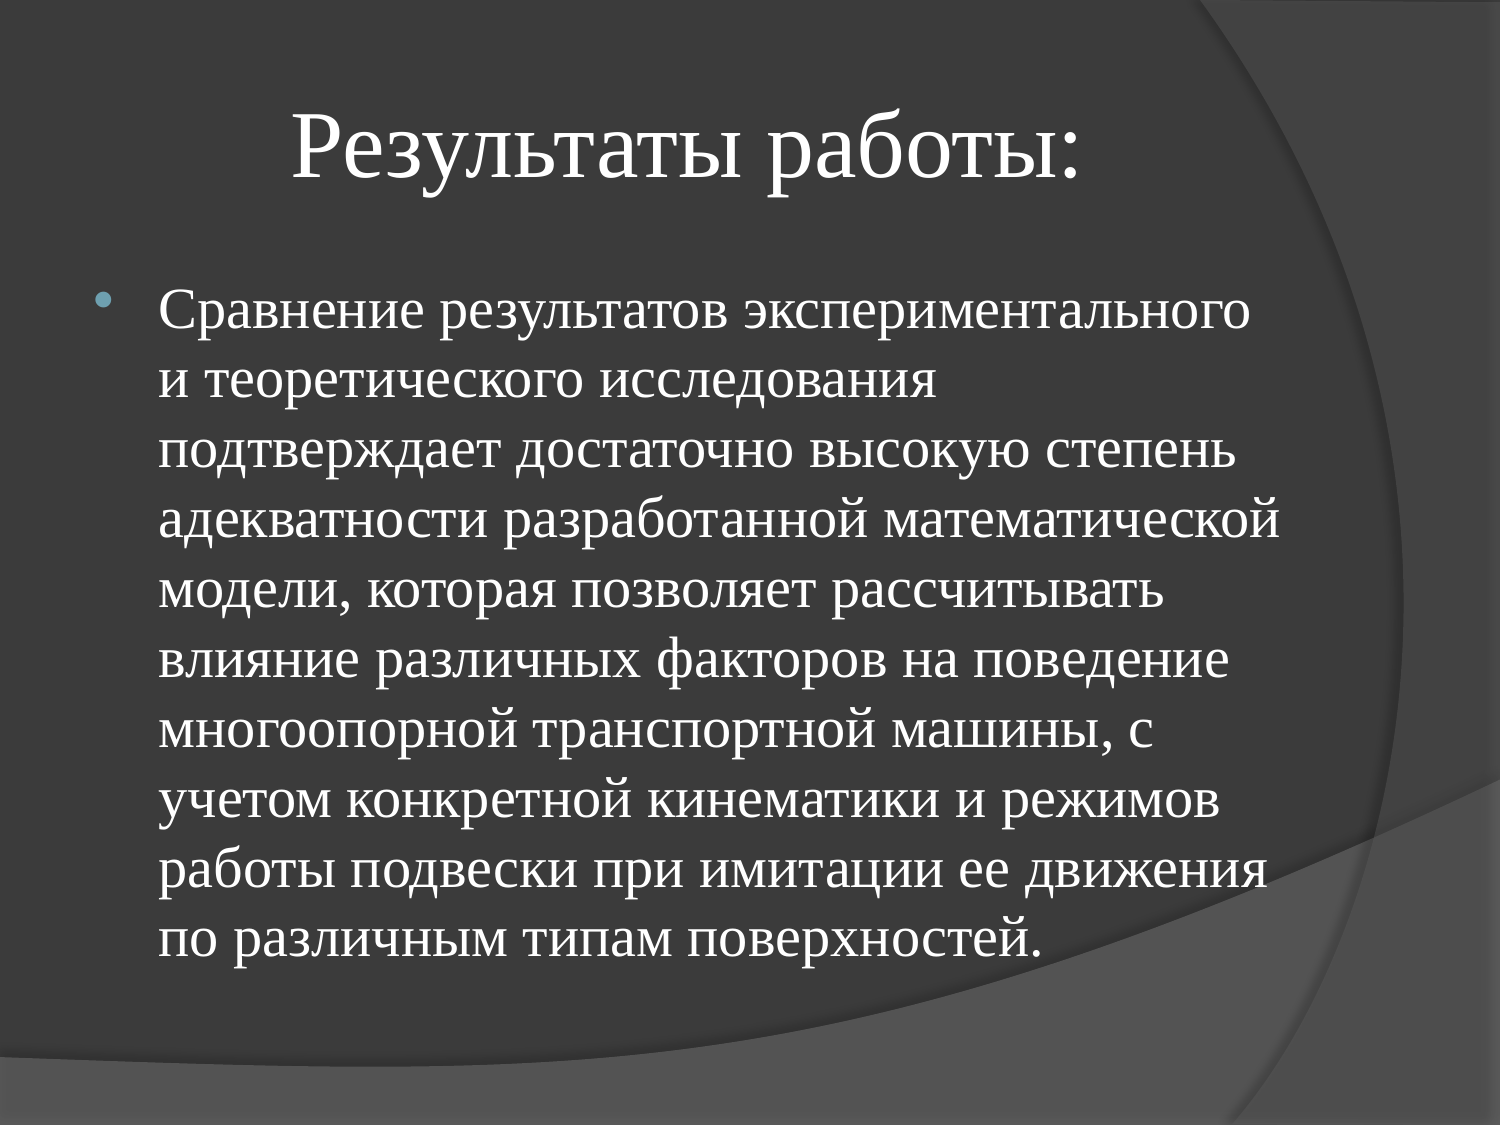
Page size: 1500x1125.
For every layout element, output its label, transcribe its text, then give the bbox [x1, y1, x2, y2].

title Результаты работы: [75, 45, 1300, 233]
list Сравнение результатов экспериментального и теоретического исследования подтверждает достаточно высокую степень адекватности разработанной математической модели, которая позволяет рассчитывать влияние различных факторов на поведение многоопорной транспортной машины, с учетом конкретной кинематики и режимов работы подвески при имитации ее движения по различным типам поверхностей. [75, 262, 1300, 1005]
